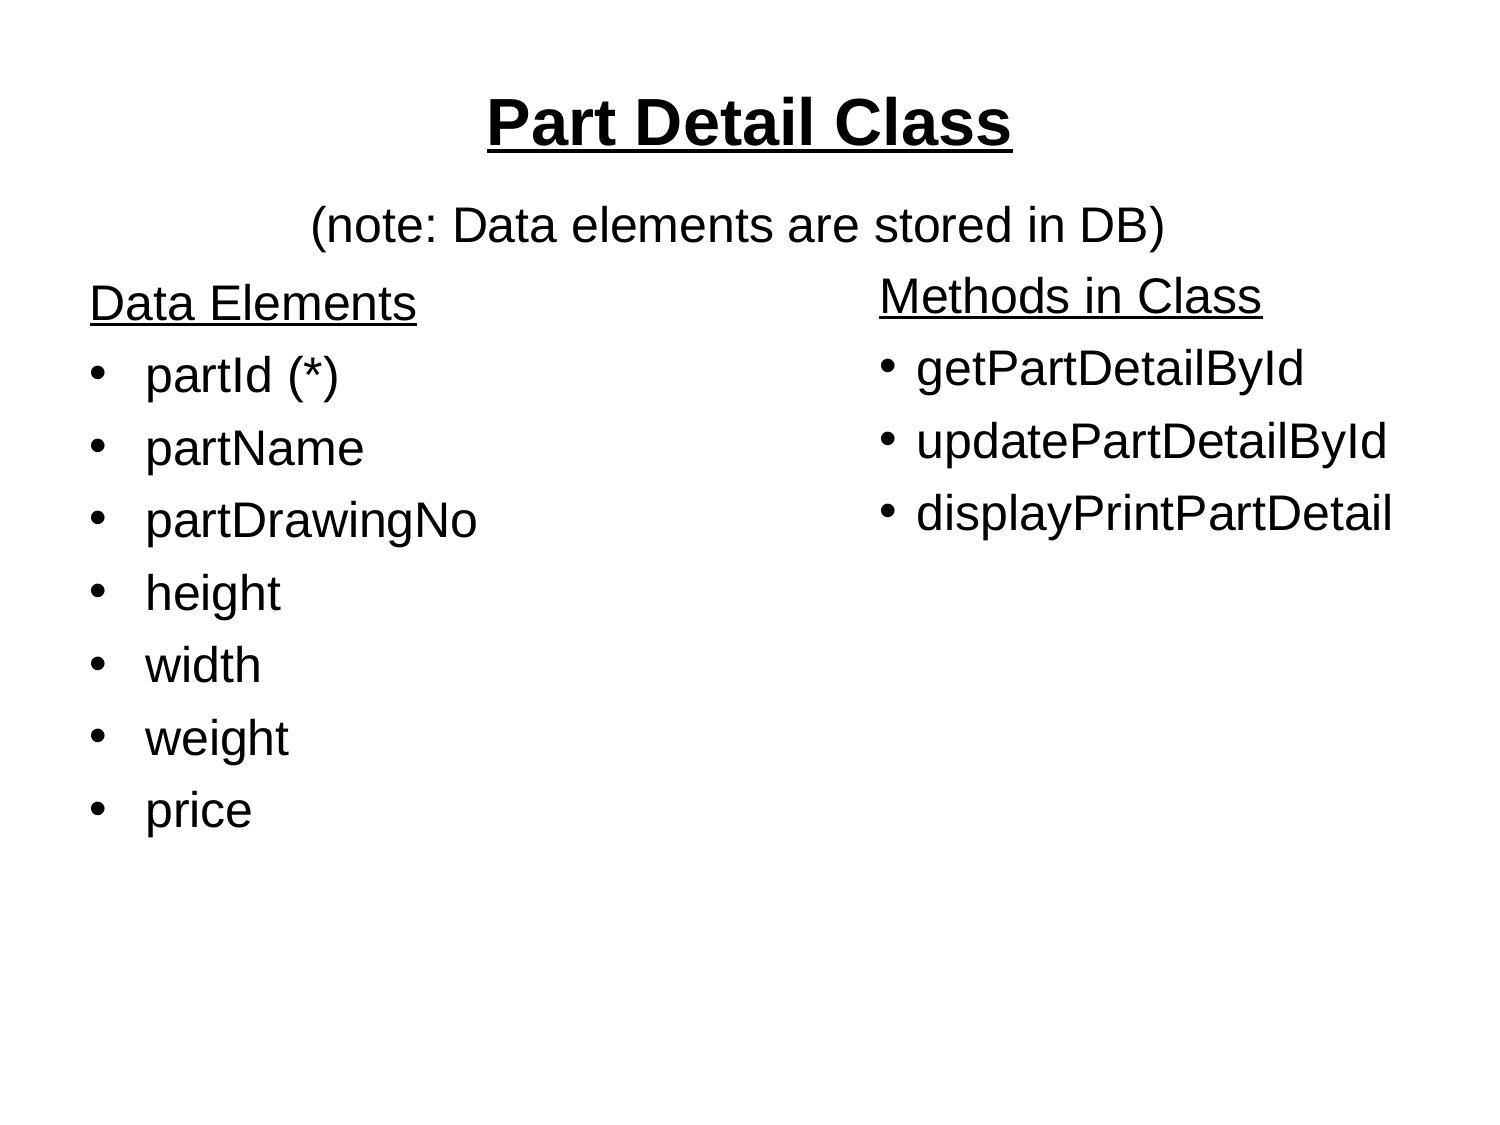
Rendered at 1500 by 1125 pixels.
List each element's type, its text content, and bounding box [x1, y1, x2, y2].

text_box Part Detail Class (note: Data elements are stored in DB) [74, 45, 1425, 233]
text_box Methods in Class getPartDetailById updatePartDetailById displayPrintPartDetail [714, 255, 1459, 998]
text_box Data Elements partId (*) partName partDrawingNo height width weight price [74, 262, 738, 1005]
